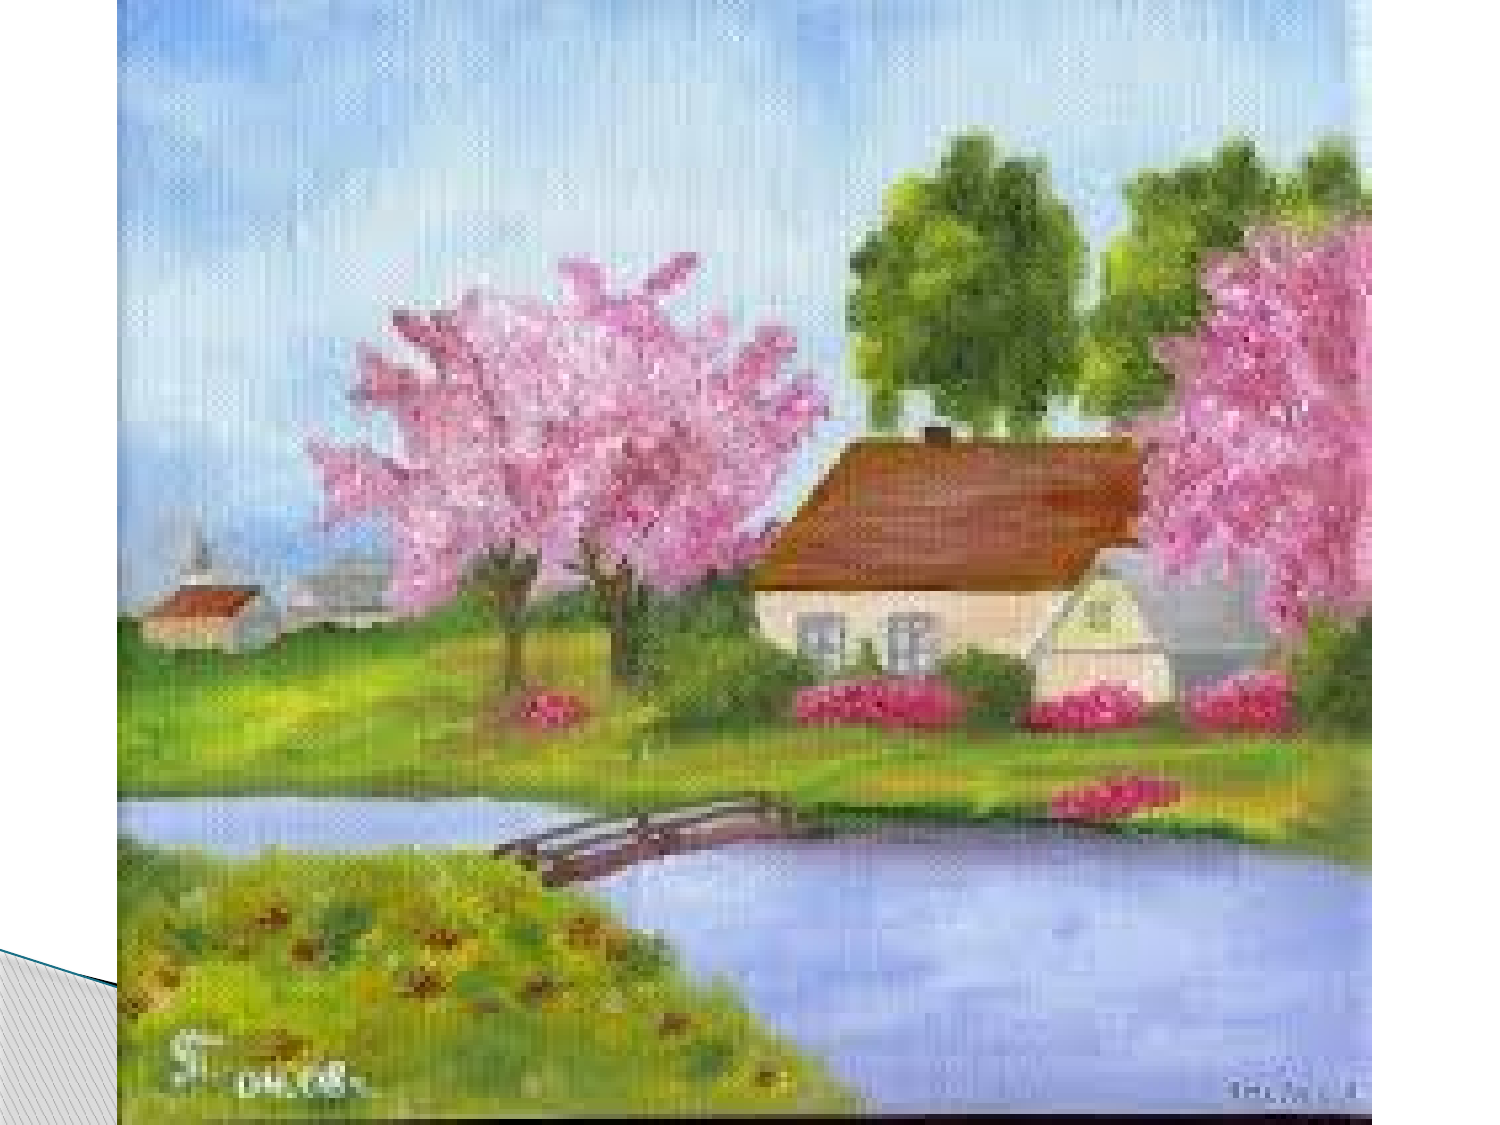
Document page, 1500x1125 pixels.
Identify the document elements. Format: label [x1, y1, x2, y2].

picture [116, 0, 1372, 1125]
